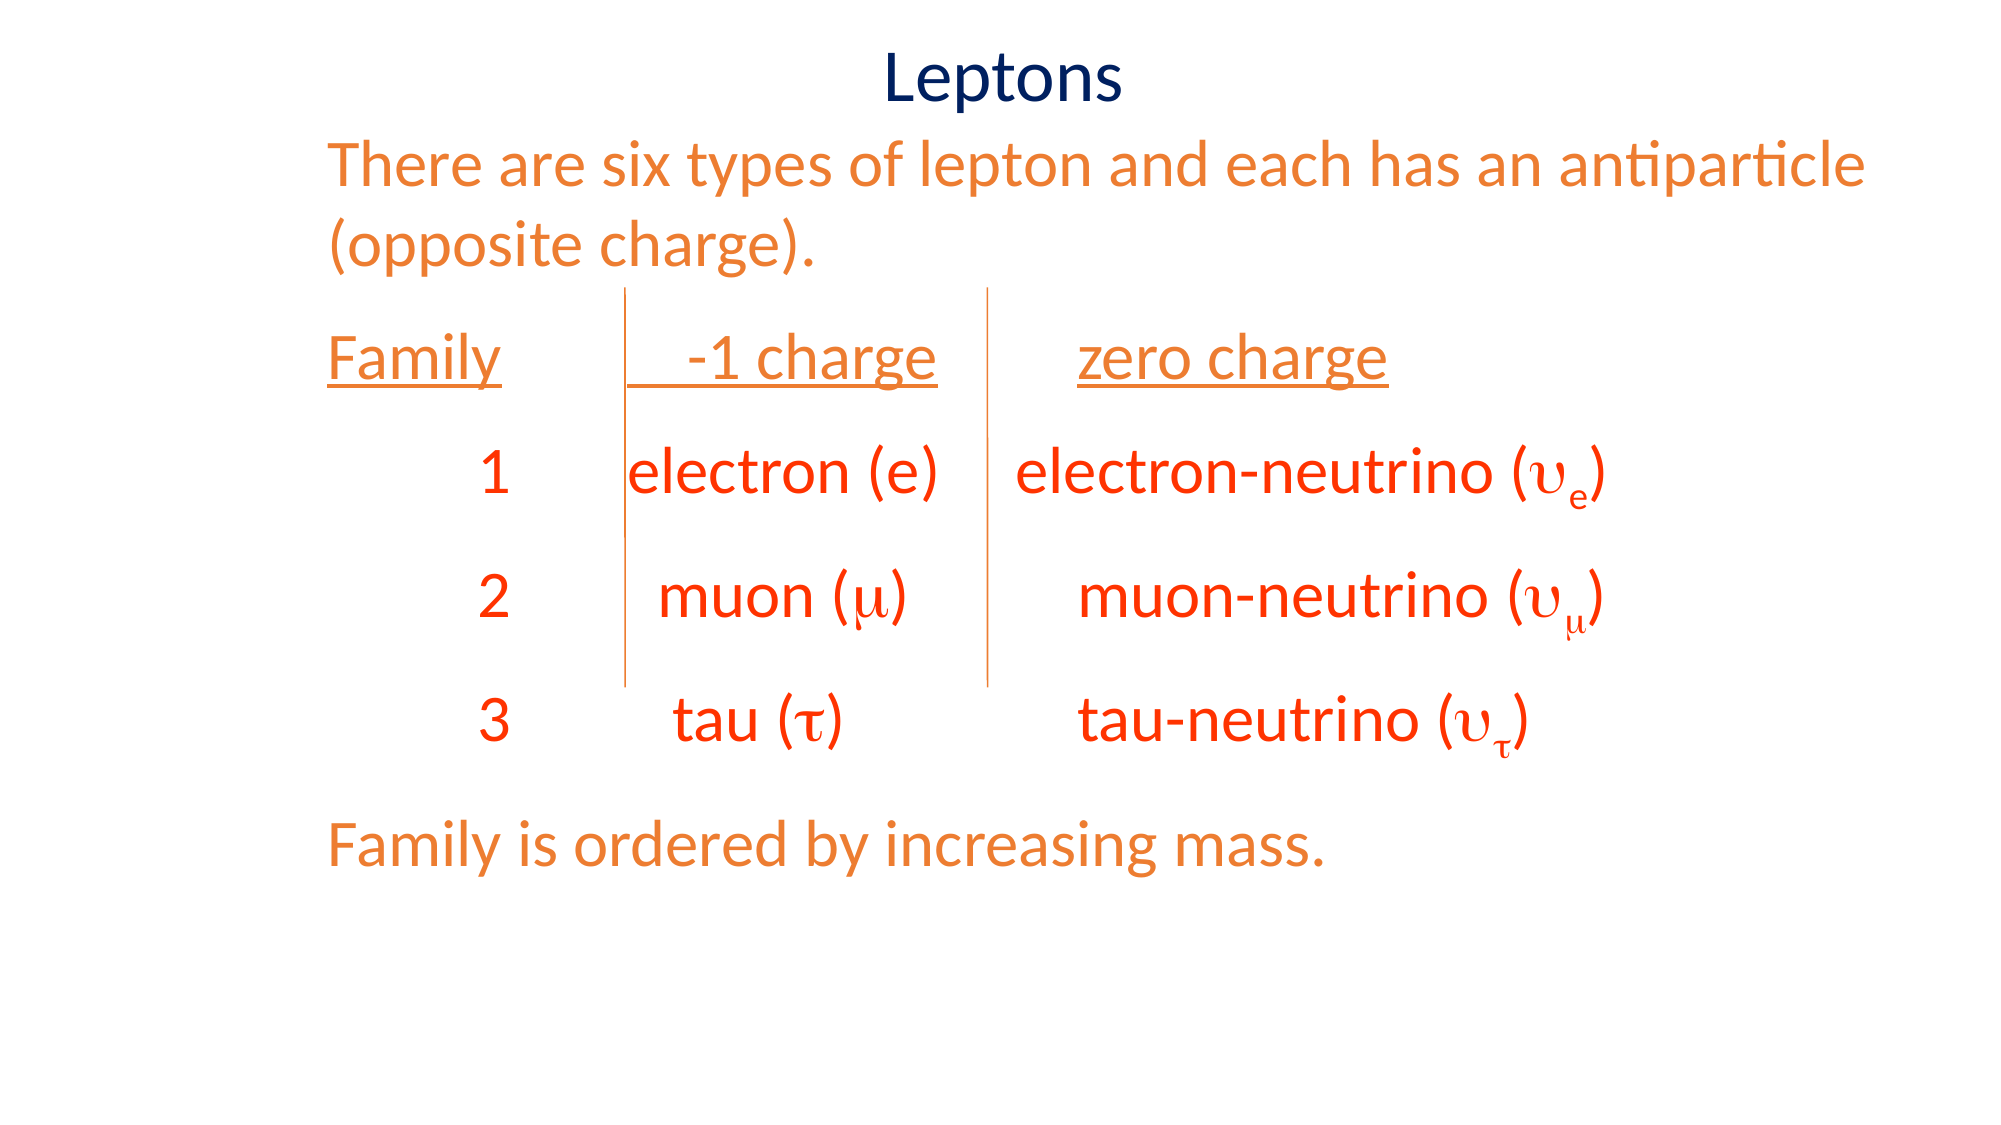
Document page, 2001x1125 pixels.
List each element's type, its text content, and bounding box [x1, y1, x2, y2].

text_box Leptons [272, 19, 1736, 125]
text_box There are six types of lepton and each has an antiparticle (opposite charge). Family -1 charge zero charge 1 electron (e) electron-neutrino (ue) 2 muon (m) muon-neutrino (um) 3 tau (t) tau-neutrino (ut) Family is ordered by increasing mass. [312, 112, 1967, 887]
